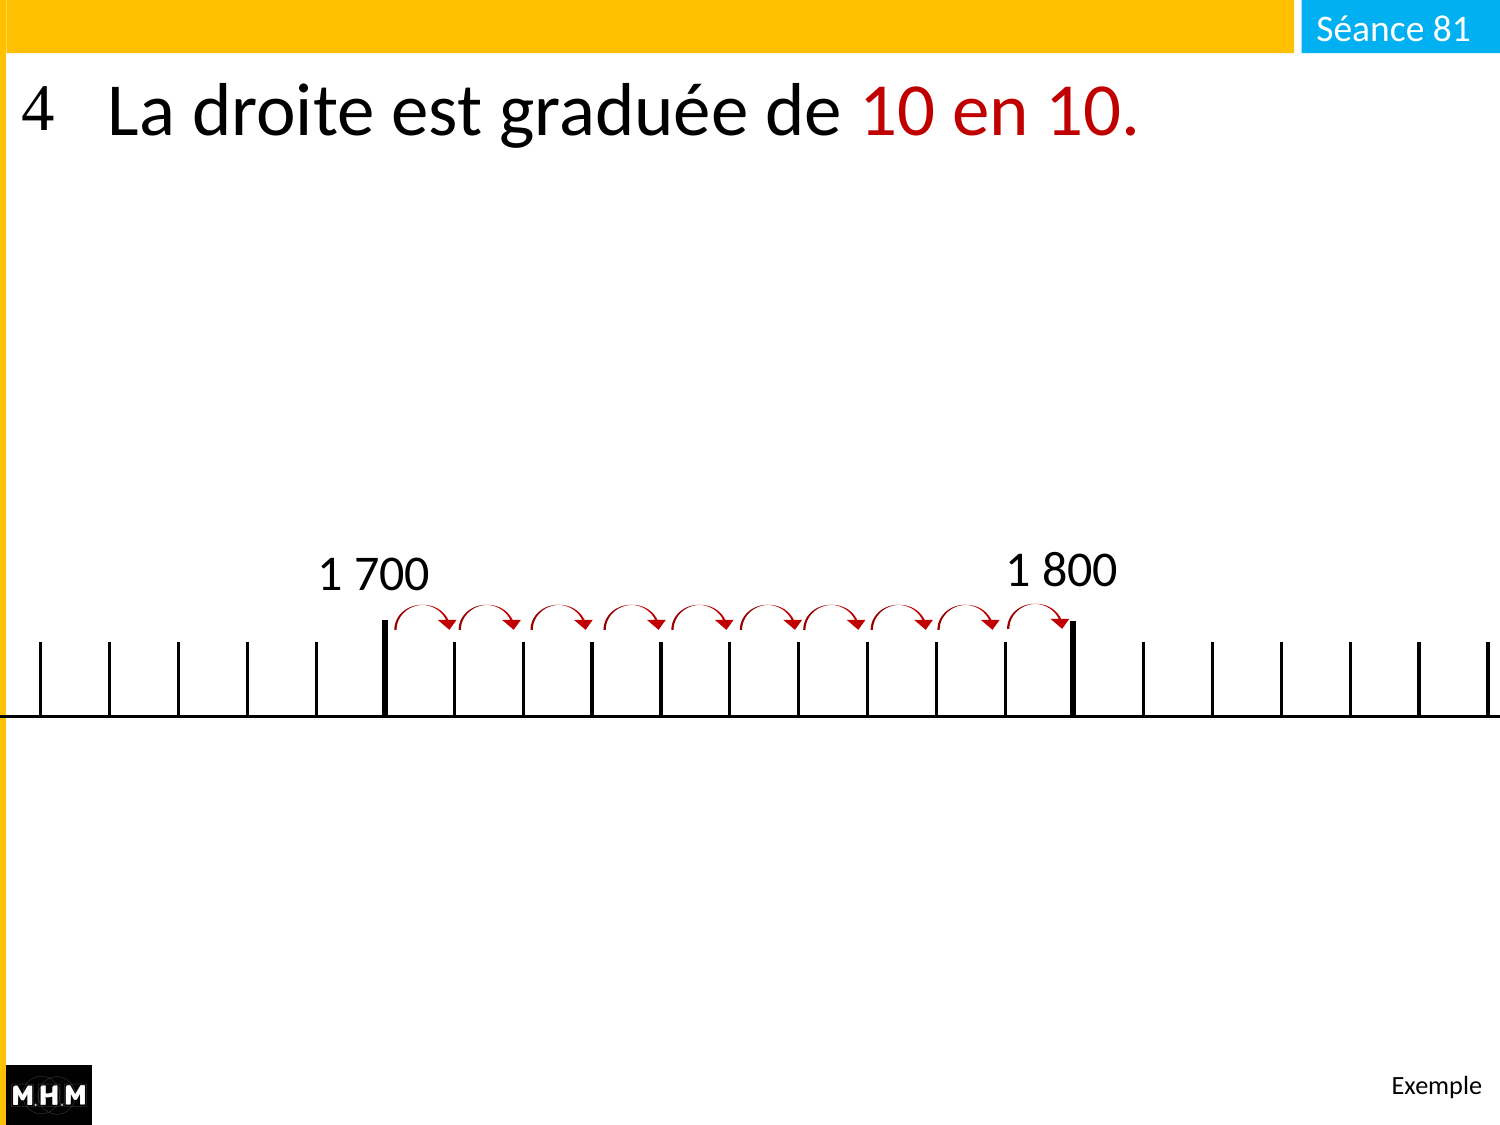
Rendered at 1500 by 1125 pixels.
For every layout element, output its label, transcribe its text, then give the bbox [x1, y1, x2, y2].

text_box [605, 603, 668, 619]
title La droite est graduée de [1205, 29, 1387, 192]
text_box [938, 603, 1002, 619]
list Exemple [1373, 1064, 1500, 1125]
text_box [0, 619, 1500, 718]
text_box [1008, 602, 1072, 619]
text_box [460, 603, 523, 619]
picture [6, 1065, 92, 1125]
title La droite est graduée de [92, 29, 844, 192]
text_box [872, 603, 935, 619]
text_box [532, 603, 595, 619]
text_box [672, 603, 736, 619]
text_box [395, 603, 459, 619]
text_box 1 700 [303, 533, 468, 609]
text_box [741, 603, 804, 619]
text_box 10 en 10. [844, 29, 1205, 192]
text_box 1 800 [991, 529, 1144, 604]
text_box [804, 603, 868, 619]
